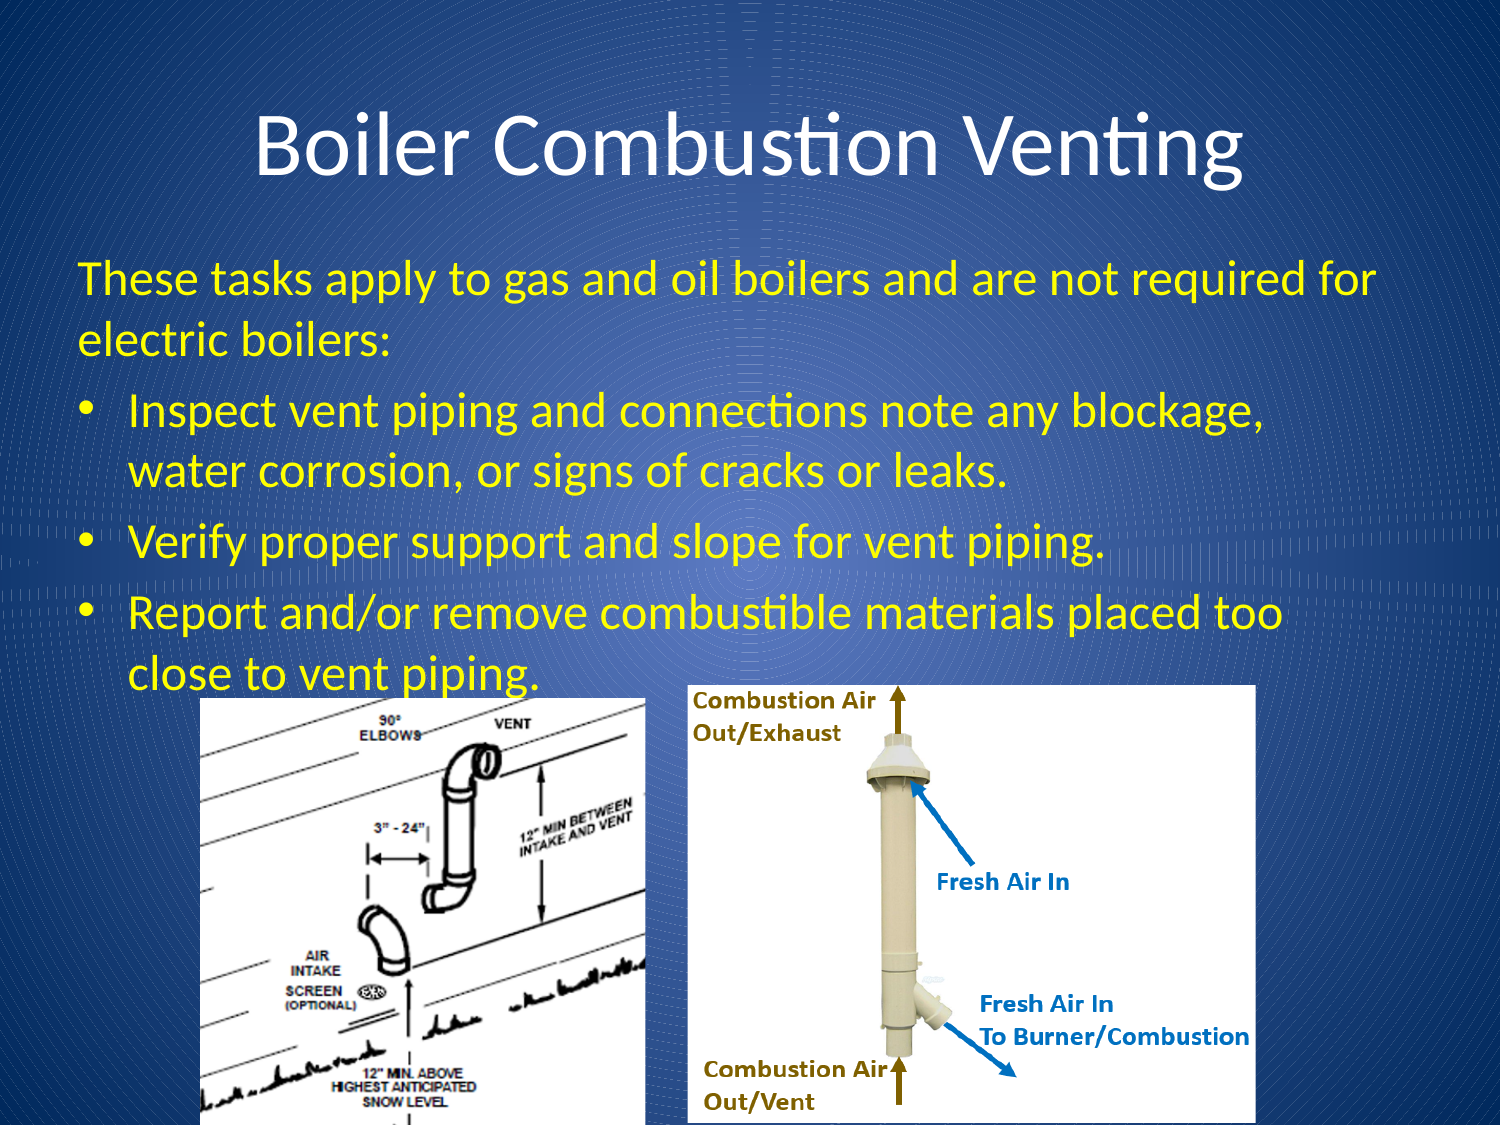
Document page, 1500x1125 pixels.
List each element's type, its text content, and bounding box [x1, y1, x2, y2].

title Boiler Combustion Venting [75, 45, 1425, 233]
list These tasks apply to gas and oil boilers and are not required for electric boilers: Inspect vent piping and connections note any blockage, water corrosion, or signs of cracks or leaks. Verify proper support and slope for vent piping. Report and/or remove combustible materials placed too close to vent piping. [62, 237, 1413, 713]
picture [199, 698, 646, 1125]
picture [687, 685, 1256, 1125]
